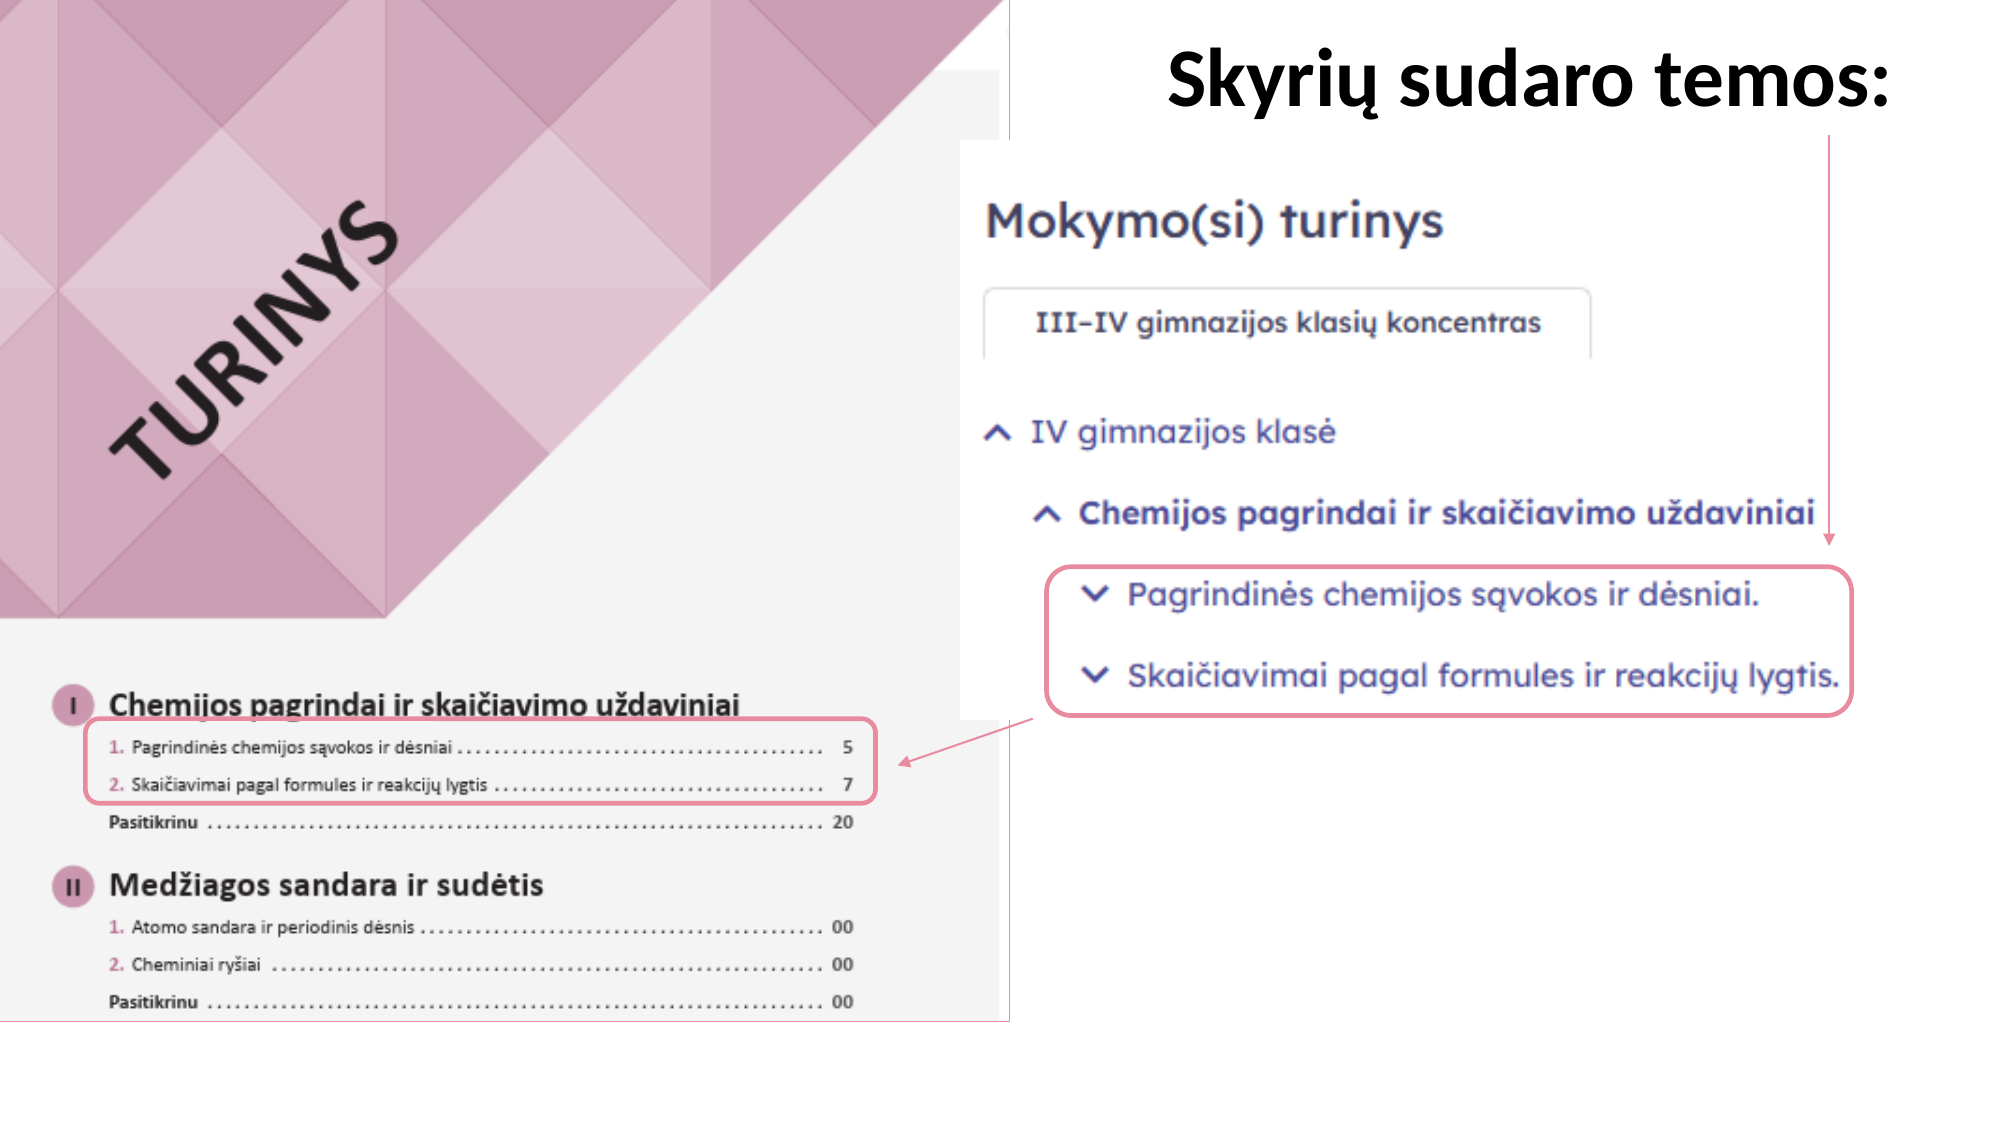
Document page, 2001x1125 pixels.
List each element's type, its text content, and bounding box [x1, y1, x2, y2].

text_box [897, 718, 1033, 766]
text_box Skyrių sudaro temos: [1152, 27, 1928, 136]
picture [0, 0, 1951, 1022]
